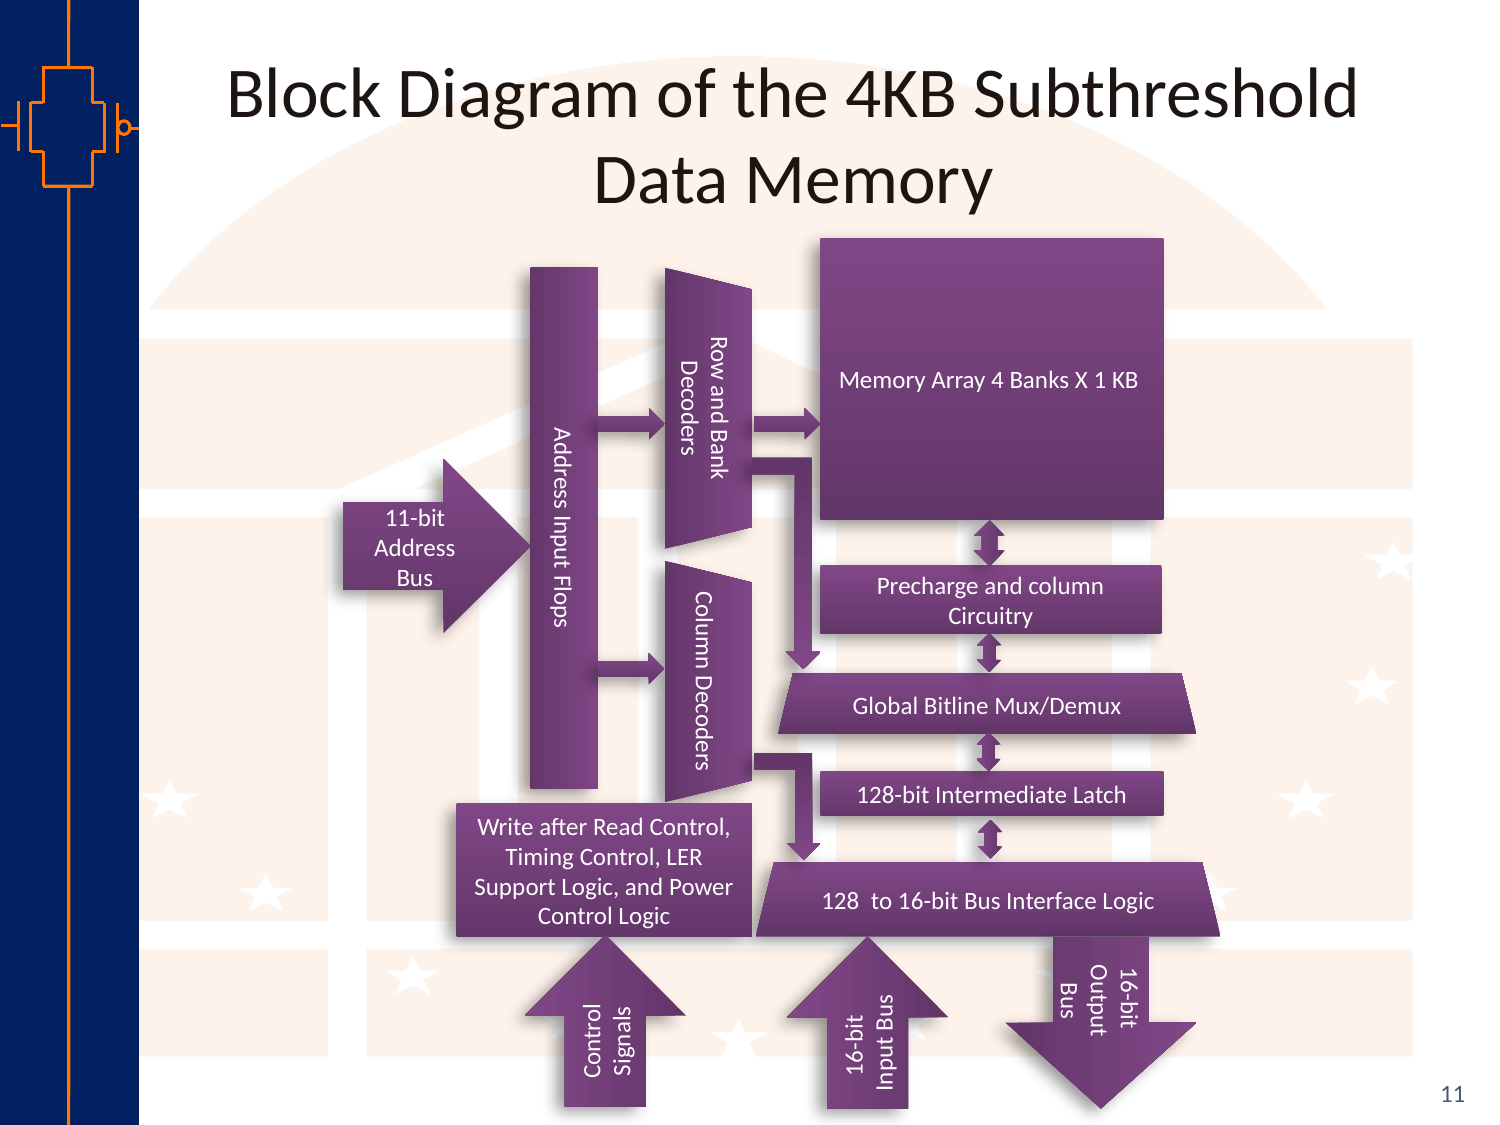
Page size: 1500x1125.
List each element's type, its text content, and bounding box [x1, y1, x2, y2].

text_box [342, 222, 1221, 1109]
title Block Diagram of the 4KB Subthreshold Data Memory [200, 37, 1388, 225]
slide_number 11 [1425, 1062, 1488, 1123]
